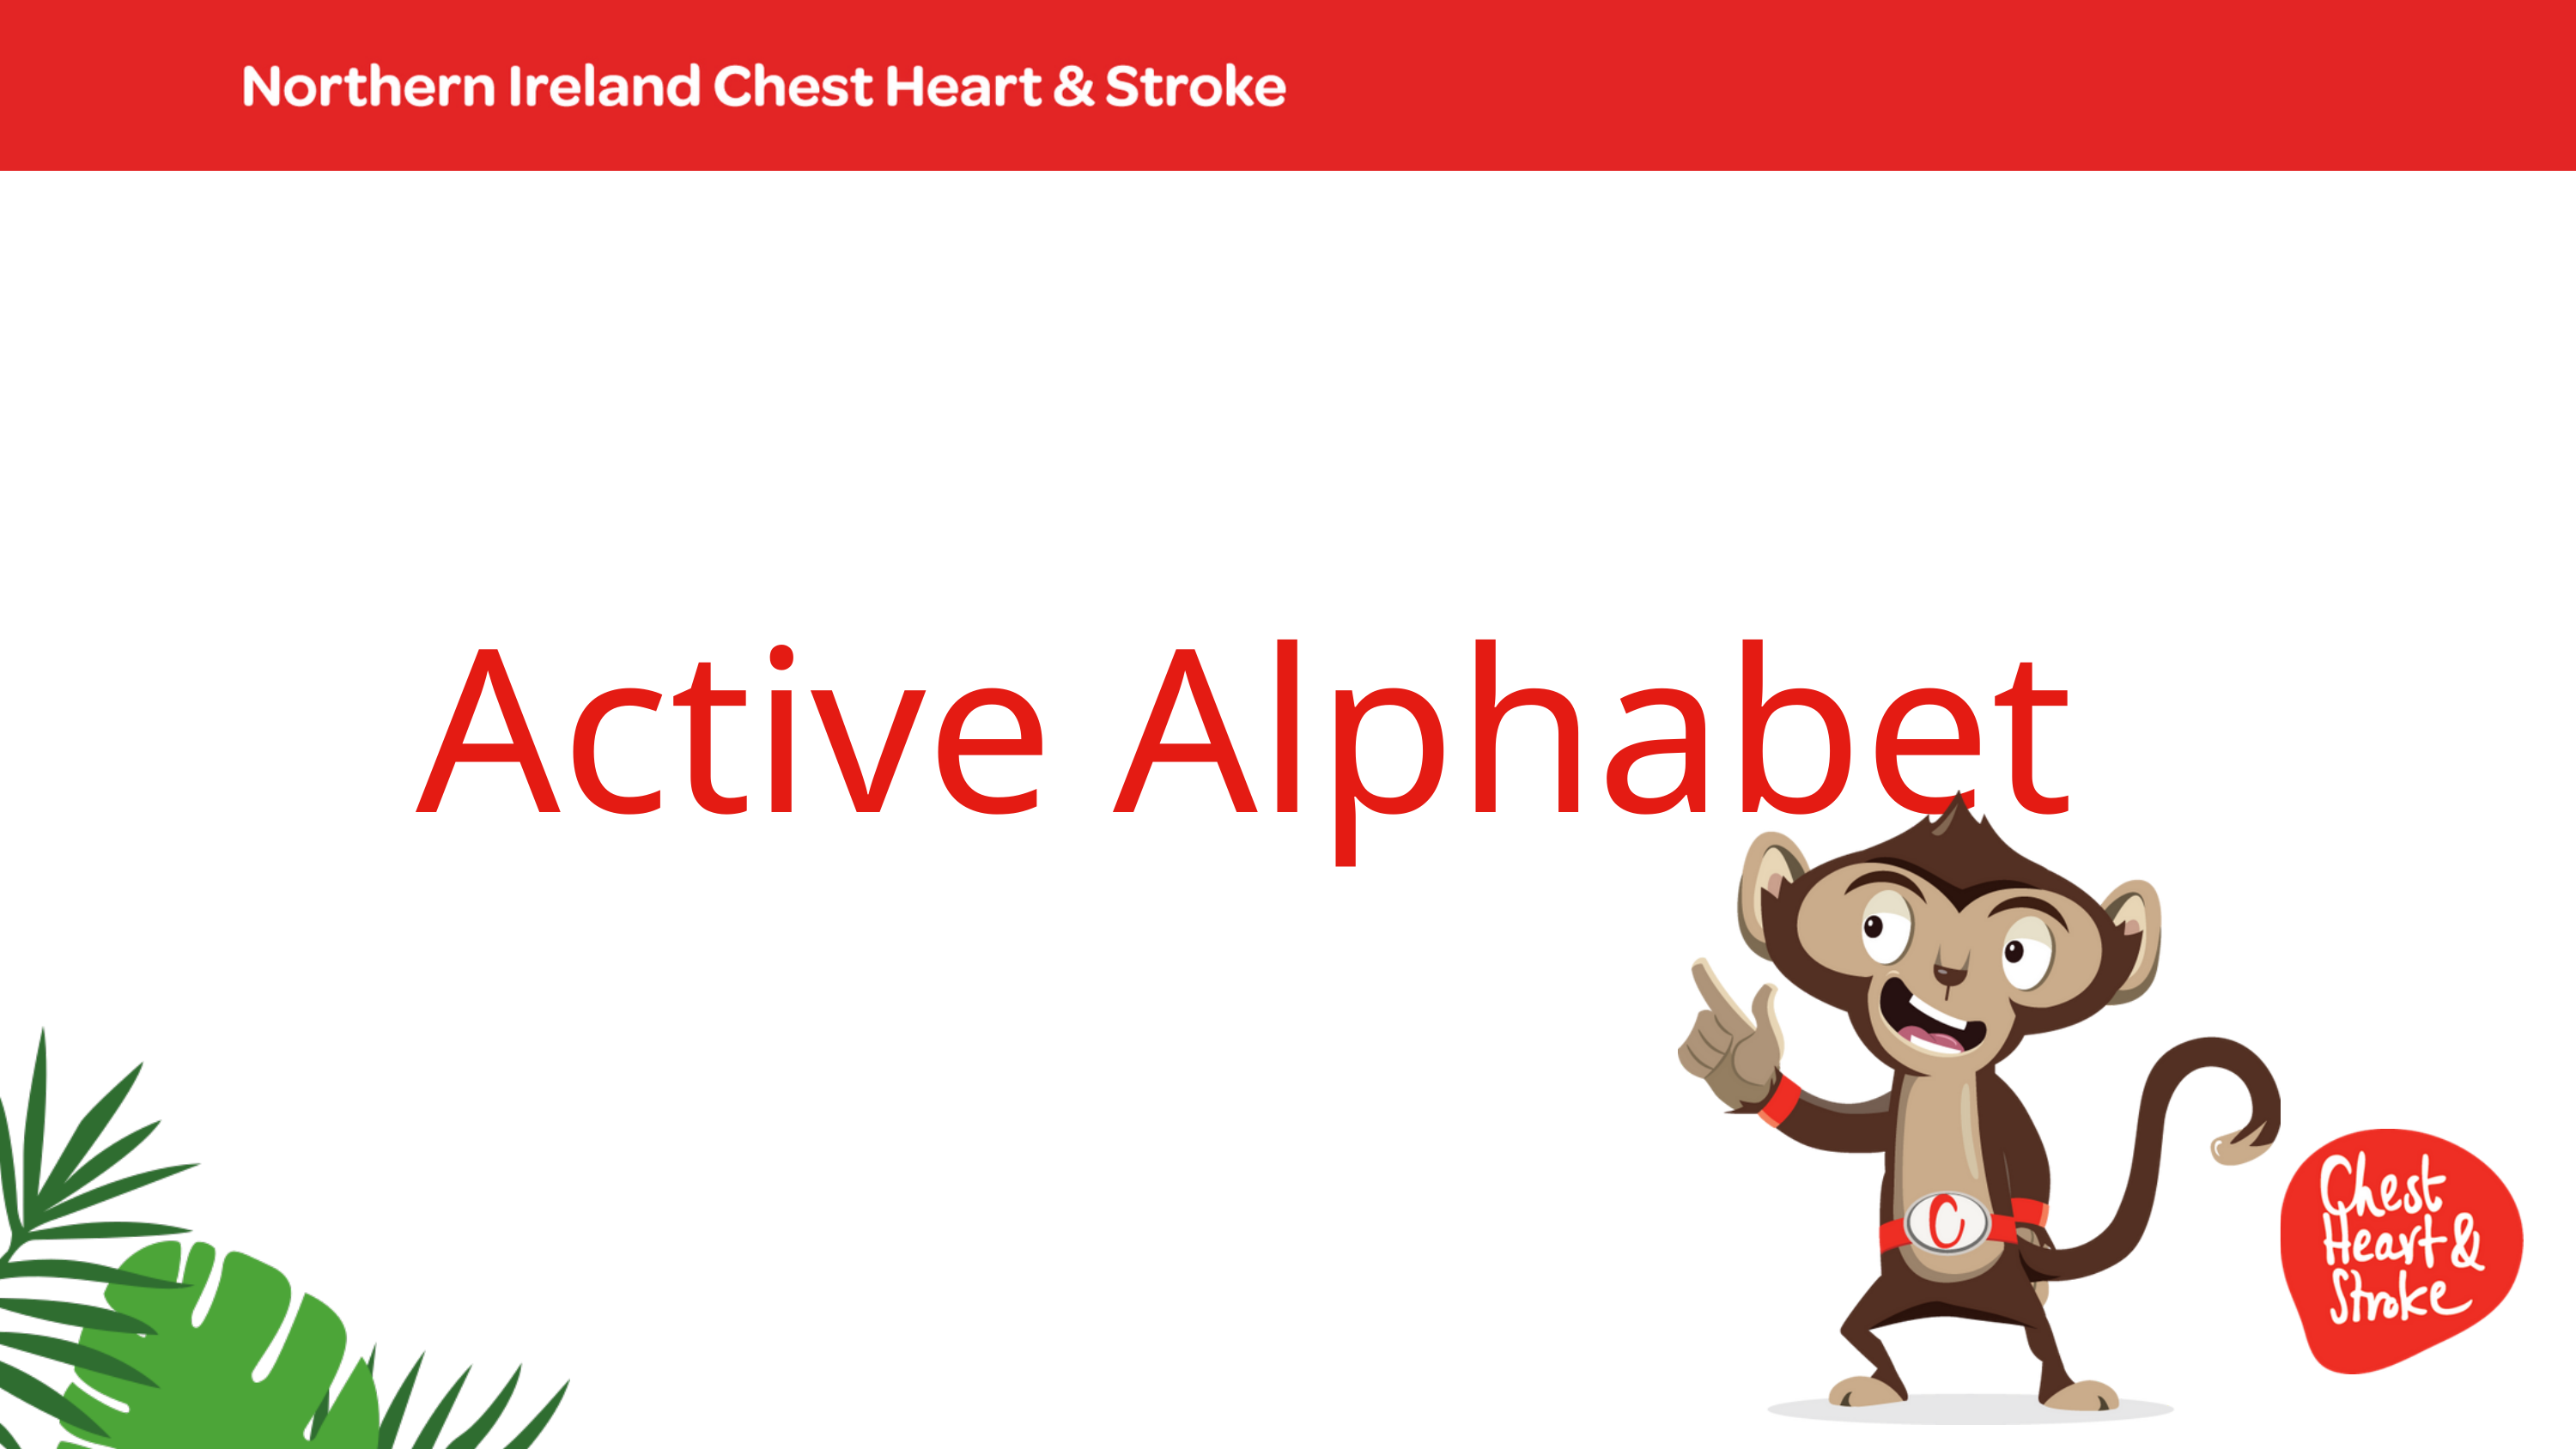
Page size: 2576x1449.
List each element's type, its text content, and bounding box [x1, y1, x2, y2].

text_box [0, 0, 2576, 171]
text_box Active Alphabet [377, 539, 2114, 858]
text_box [0, 1026, 570, 1449]
text_box [2280, 1129, 2524, 1374]
text_box [1678, 790, 2281, 1425]
